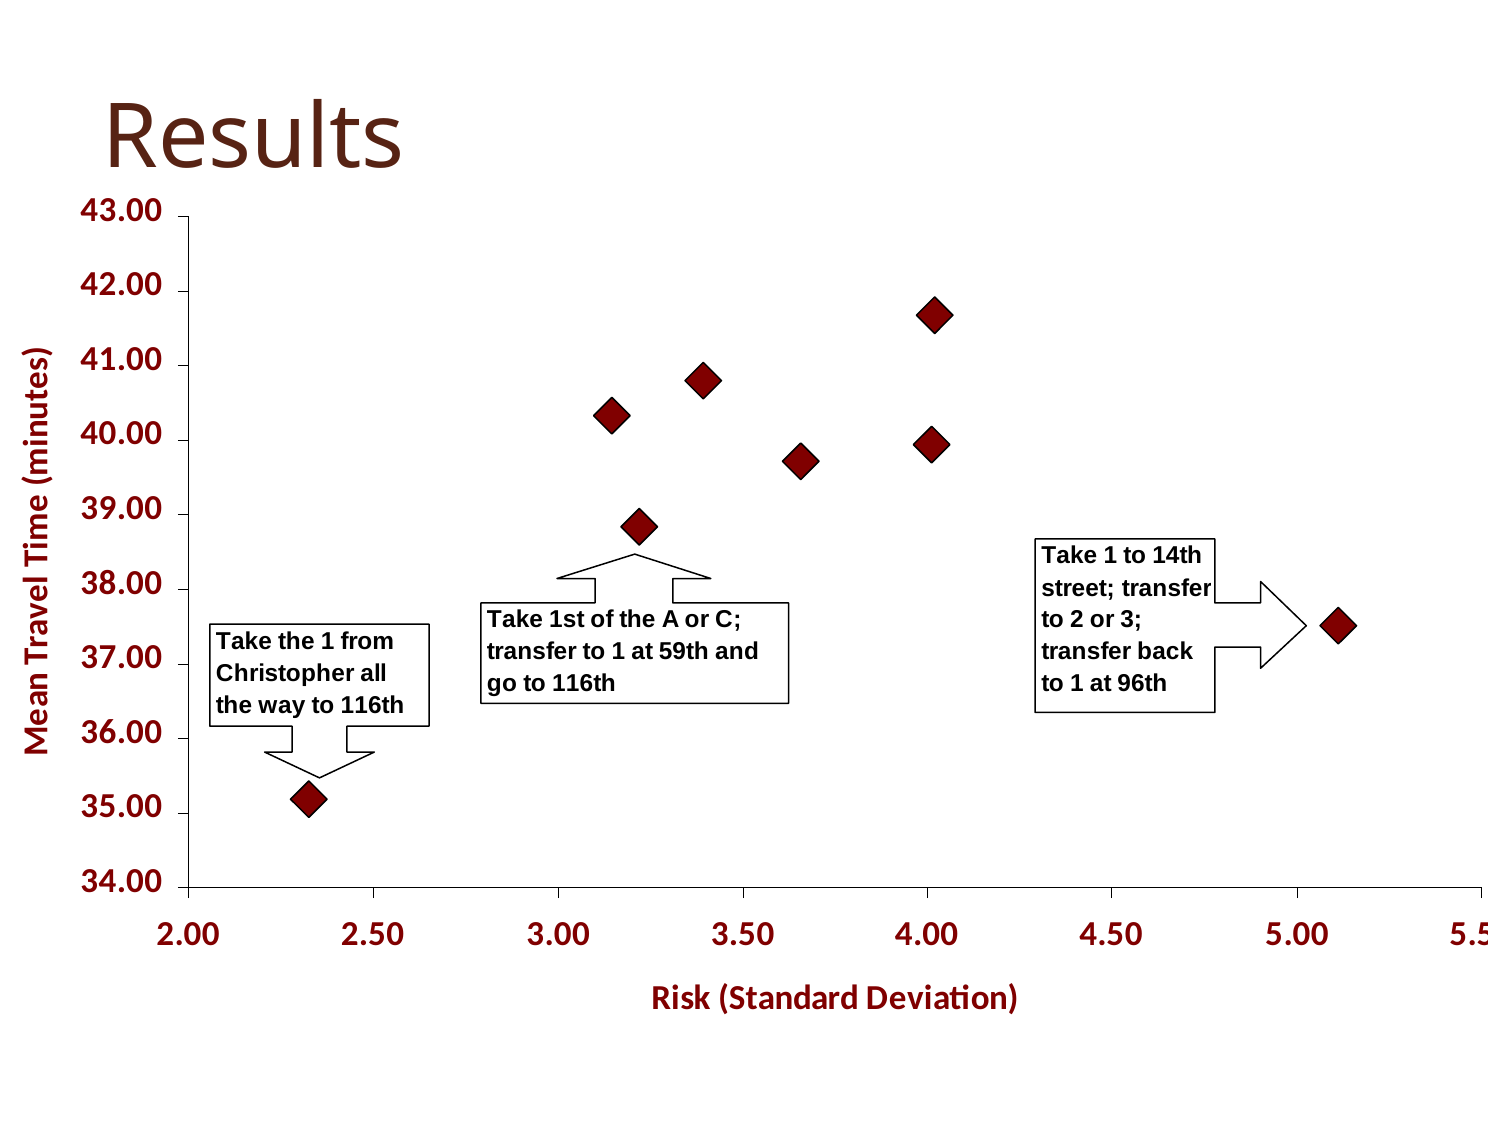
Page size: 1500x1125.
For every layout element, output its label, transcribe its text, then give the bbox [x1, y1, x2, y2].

text_box Results [87, 37, 1318, 157]
picture [0, 161, 1488, 1063]
